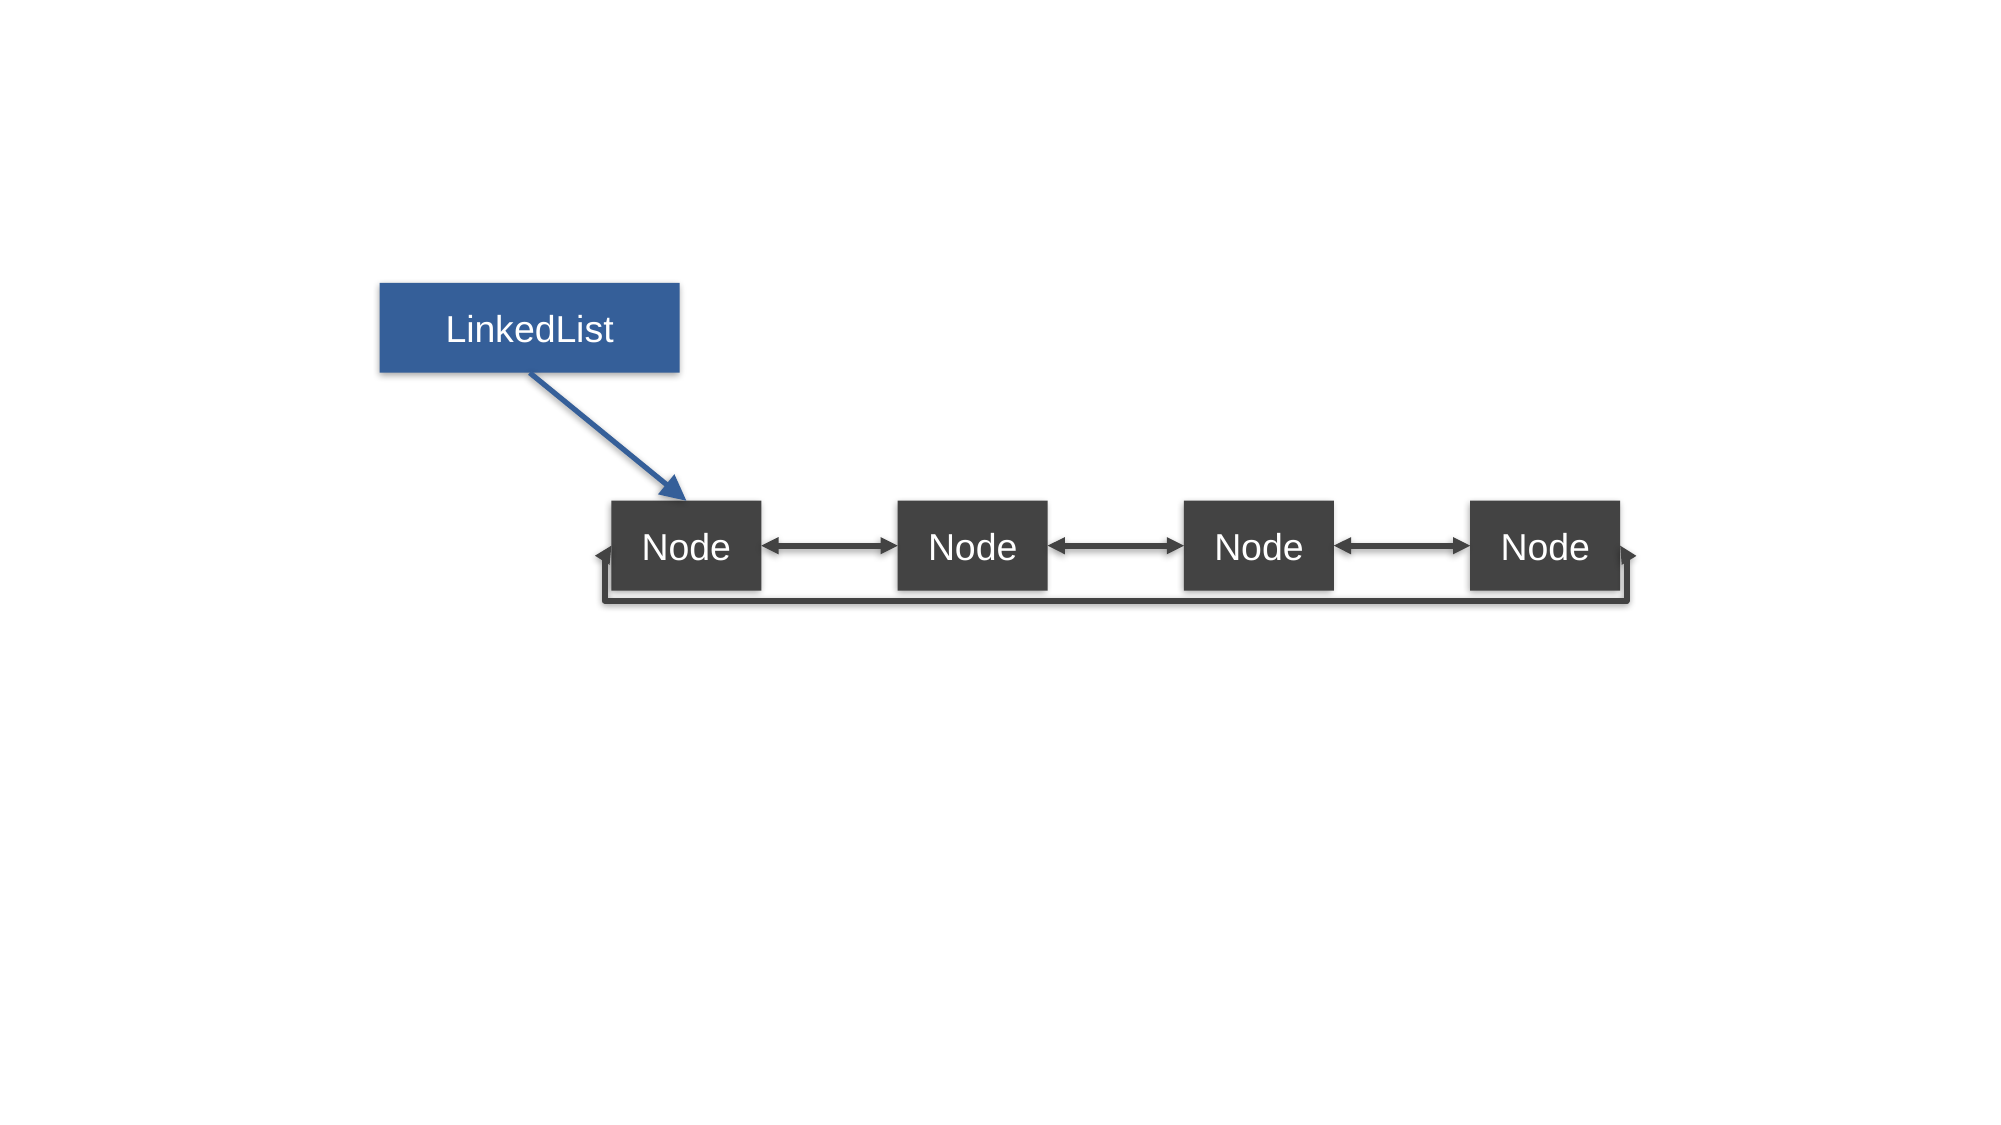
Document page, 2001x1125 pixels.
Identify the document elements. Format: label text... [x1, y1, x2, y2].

text_box Node [612, 556, 762, 591]
text_box Node [1183, 556, 1335, 591]
text_box Node [897, 500, 1048, 544]
text_box Node [897, 556, 1048, 591]
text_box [611, 545, 1621, 549]
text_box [529, 372, 687, 501]
text_box LinkedList [379, 282, 680, 373]
text_box Node [1183, 500, 1335, 544]
text_box Node [1469, 500, 1621, 544]
text_box Node [611, 500, 762, 544]
text_box Node [1469, 556, 1619, 591]
